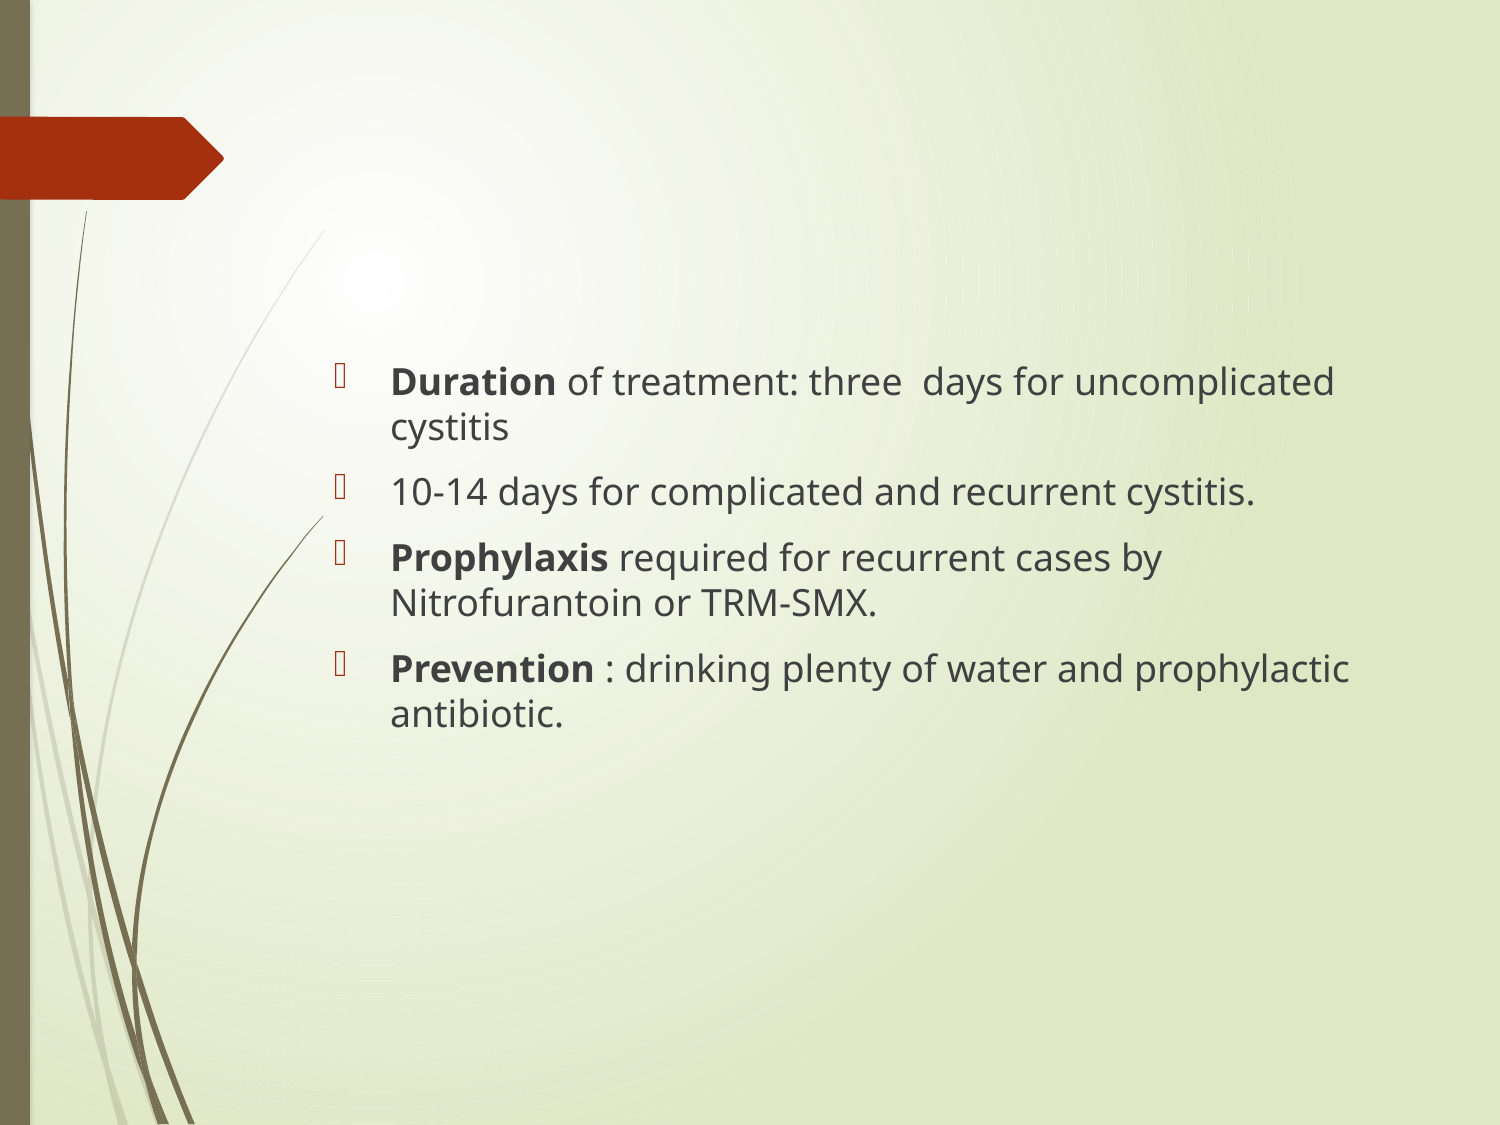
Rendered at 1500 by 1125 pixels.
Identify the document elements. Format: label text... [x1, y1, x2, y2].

list Duration of treatment: three days for uncomplicated cystitis 10-14 days for complicated and recurrent cystitis. Prophylaxis required for recurrent cases by Nitrofurantoin or TRM-SMX. Prevention : drinking plenty of water and prophylactic antibiotic. [318, 350, 1400, 970]
